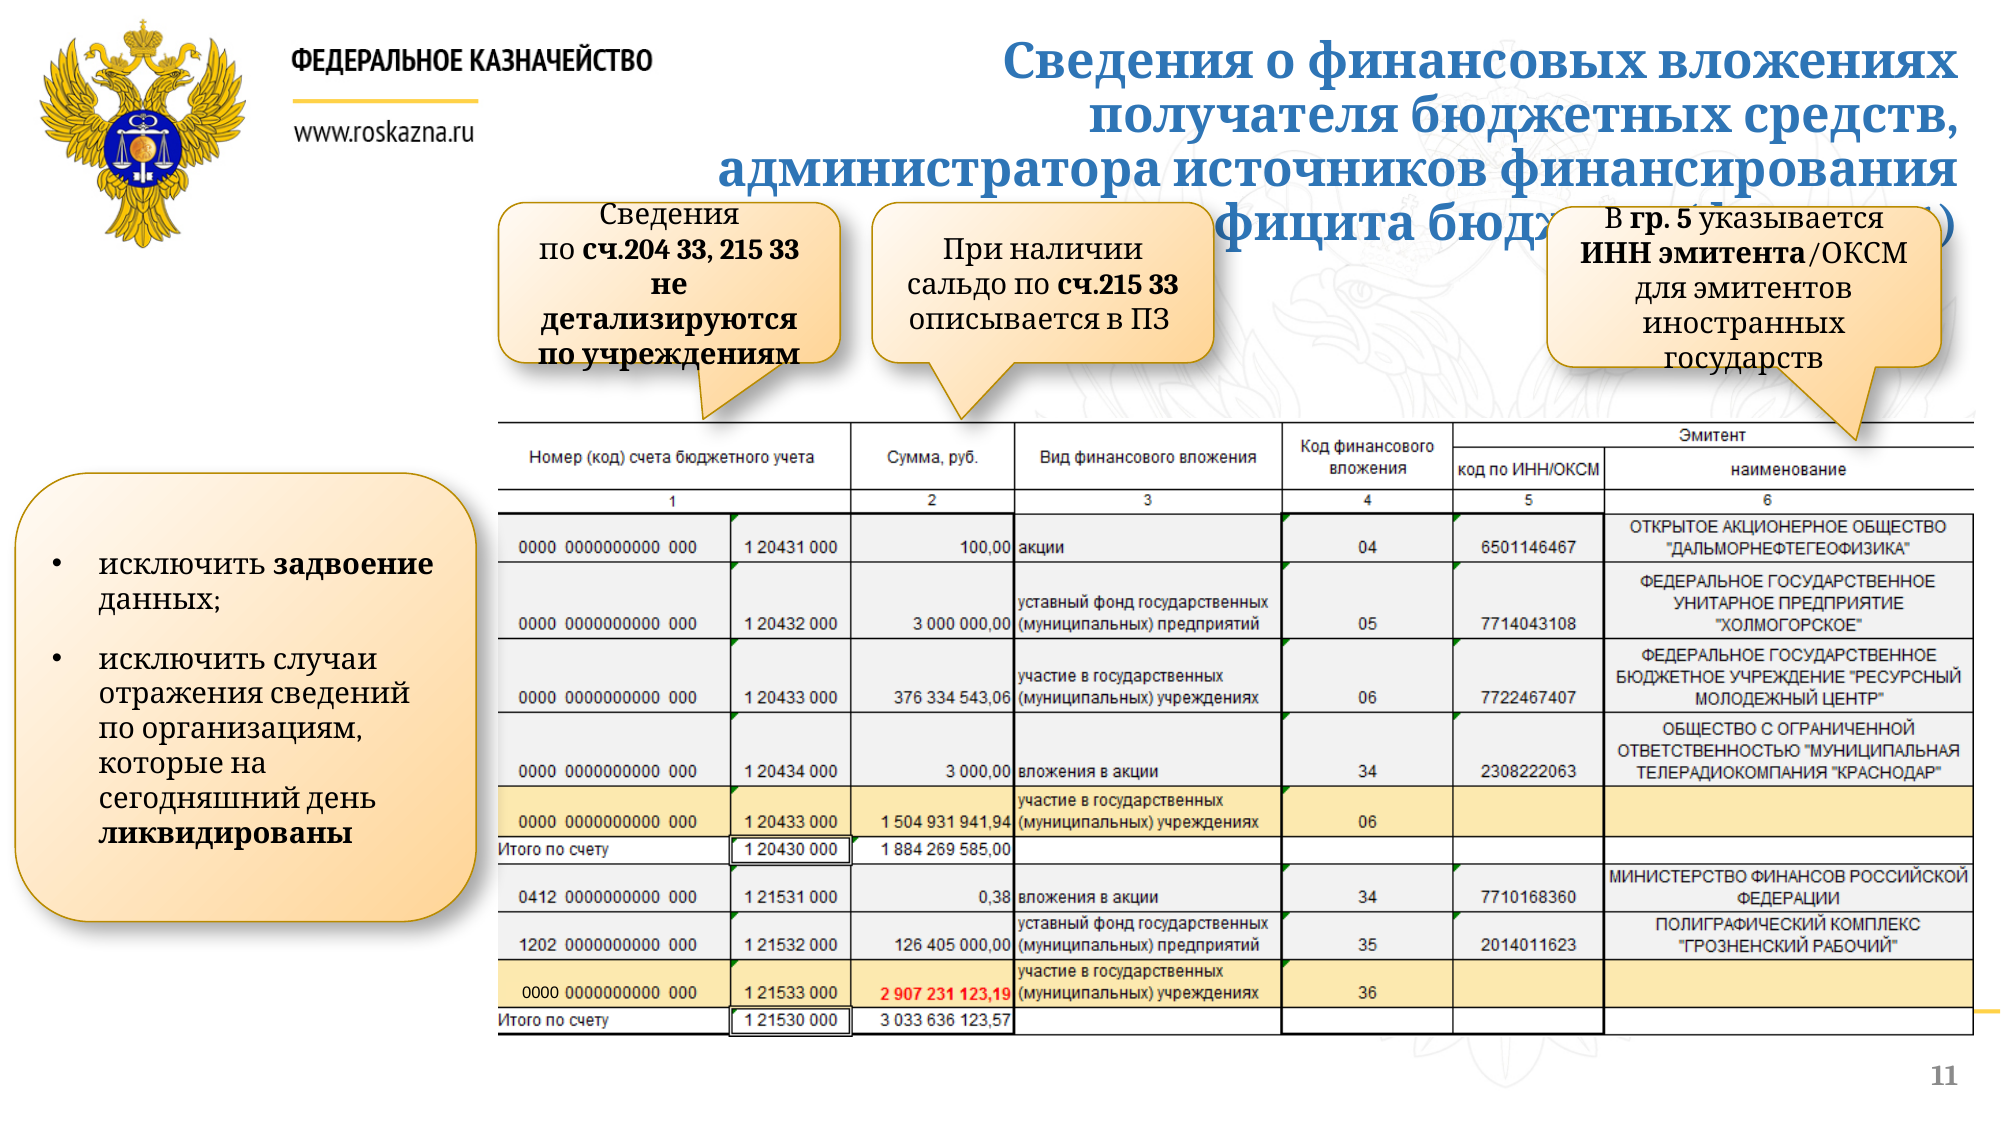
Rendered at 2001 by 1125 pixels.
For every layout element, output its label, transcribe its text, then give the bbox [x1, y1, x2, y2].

text_box В гр. 5 указывается ИНН эмитента/ОКСМ для эмитентов иностранных государств [1546, 206, 1943, 418]
text_box Сведения по сч.204 33, 215 33 не детализируются по учреждениям [497, 201, 842, 418]
slide_number 11 [1523, 1080, 1974, 1104]
text_box При наличии сальдо по сч.215 33 описывается в ПЗ [871, 201, 1215, 418]
text_box исключить задвоение данных; исключить случаи отражения сведений по организациям, которые на сегодняшний день ликвидированы [14, 472, 477, 923]
text_box Сведения о финансовых вложениях получателя бюджетных средств, администратора источников финансирования дефицита бюджета (ф. 0503171) [694, 28, 1974, 259]
picture [0, 0, 2001, 1125]
